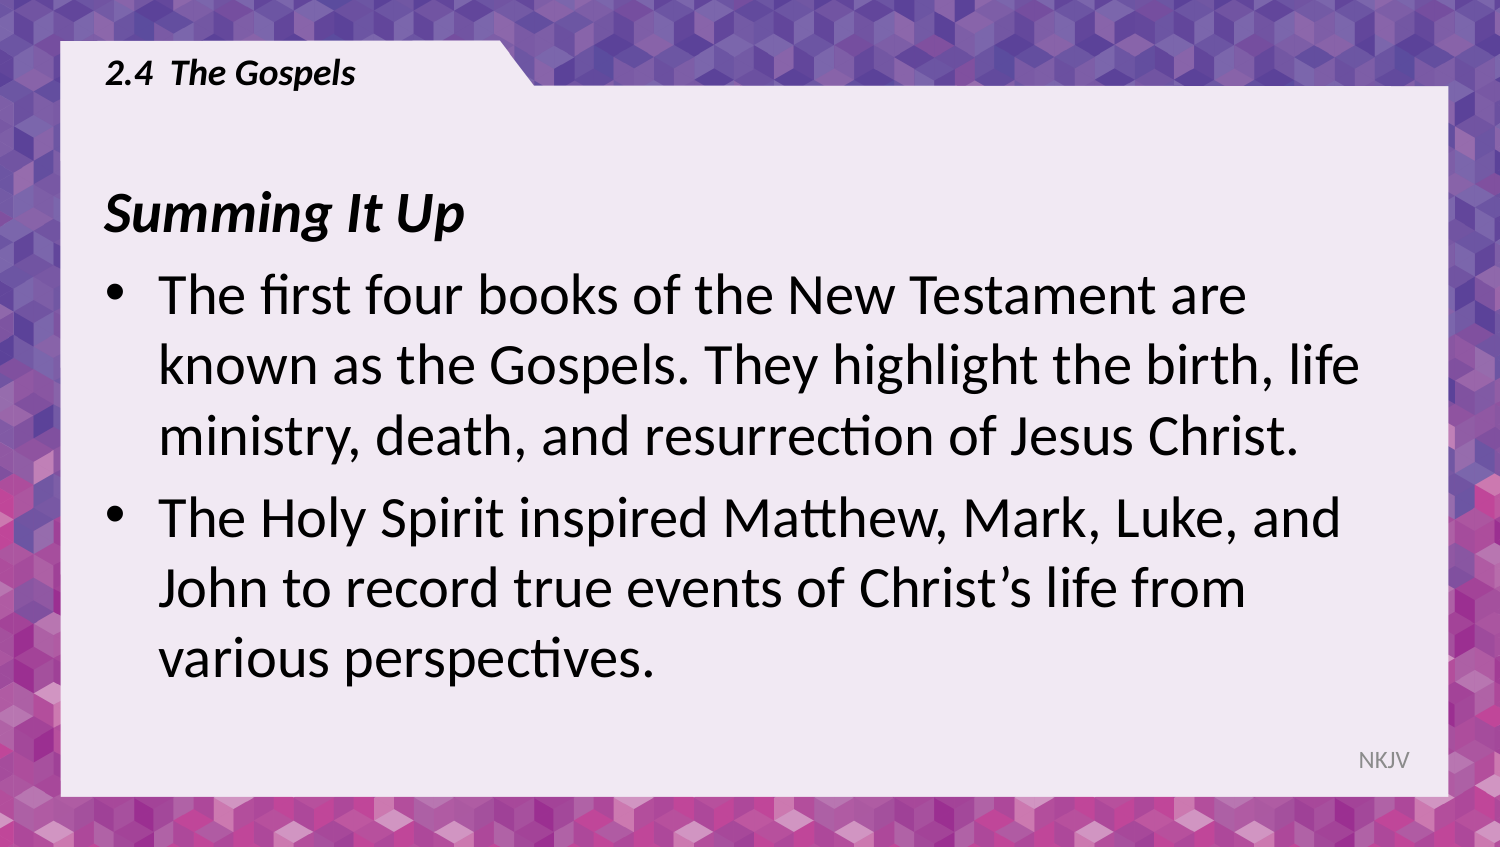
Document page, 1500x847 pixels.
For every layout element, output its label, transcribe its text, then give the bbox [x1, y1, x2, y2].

picture [0, 0, 1500, 847]
list Summing It Up The first four books of the New Testament are known as the Gospels. They highlight the birth, life ministry, death, and resurrection of Jesus Christ. The Holy Spirit inspired Matthew, Mark, Luke, and John to record true events of Christ’s life from various perspectives. [89, 141, 1403, 722]
footer NKJV [950, 736, 1425, 782]
title 2.4 The Gospels [89, 33, 1420, 108]
